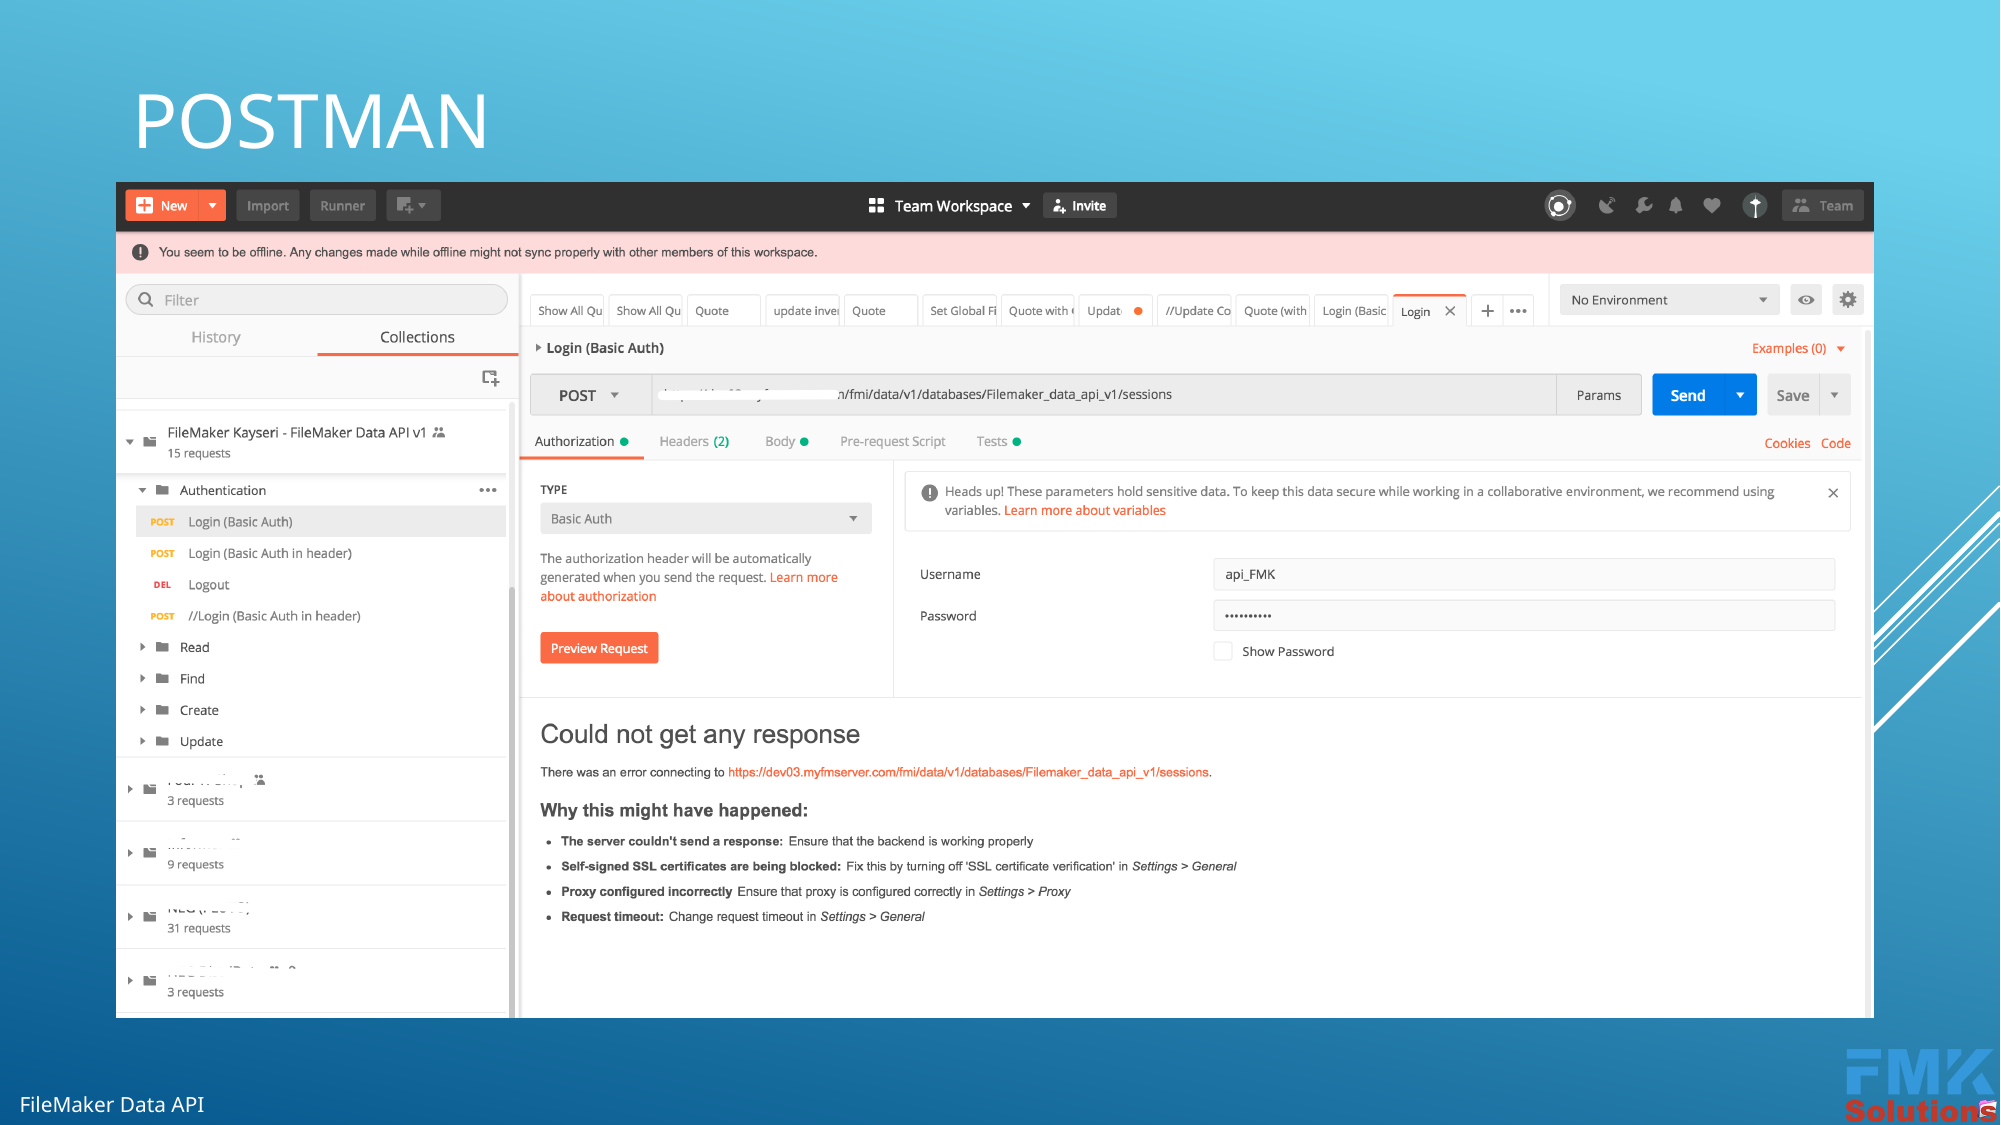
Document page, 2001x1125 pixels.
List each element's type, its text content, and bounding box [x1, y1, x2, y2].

picture [116, 181, 1875, 1019]
text_box FileMaker Data API [4, 1084, 220, 1125]
picture [1840, 1046, 2000, 1125]
title PostMan [116, 55, 2000, 183]
